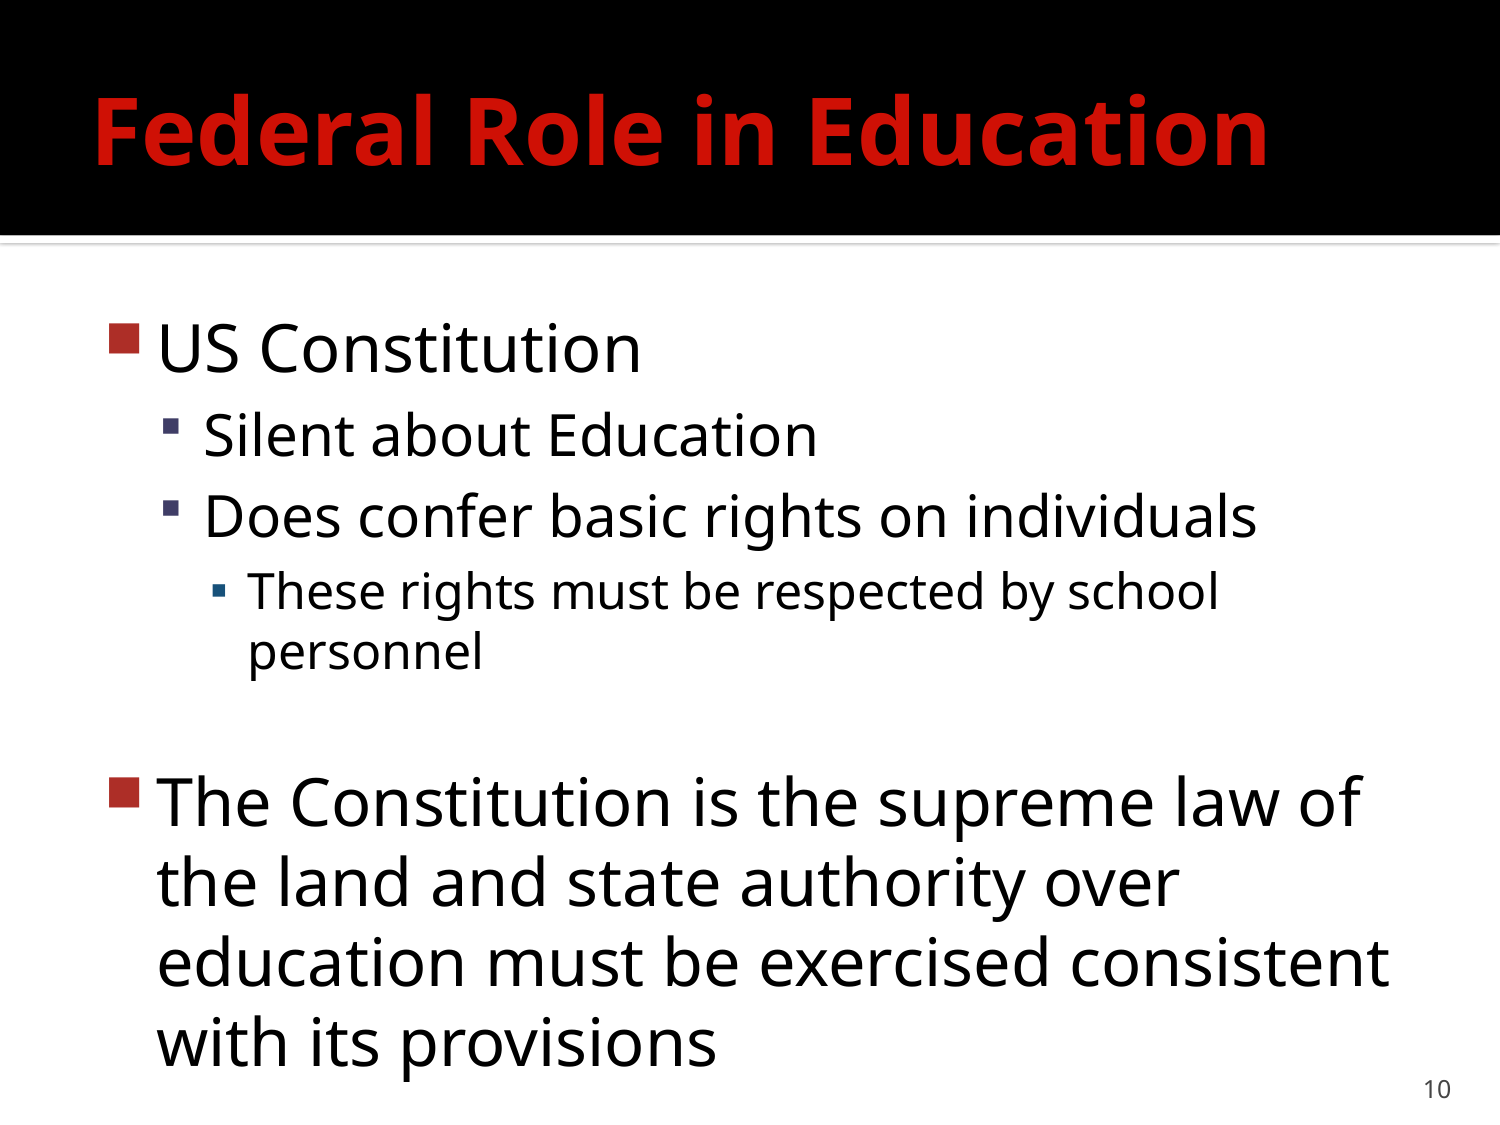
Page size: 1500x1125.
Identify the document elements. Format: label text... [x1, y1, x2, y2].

slide_number 10 [1345, 1062, 1467, 1108]
list US Constitution Silent about Education Does confer basic rights on individuals These rights must be respected by school personnel The Constitution is the supreme law of the land and state authority over education must be exercised consistent with its provisions [75, 291, 1425, 1050]
title Federal Role in Education [75, 25, 1425, 231]
